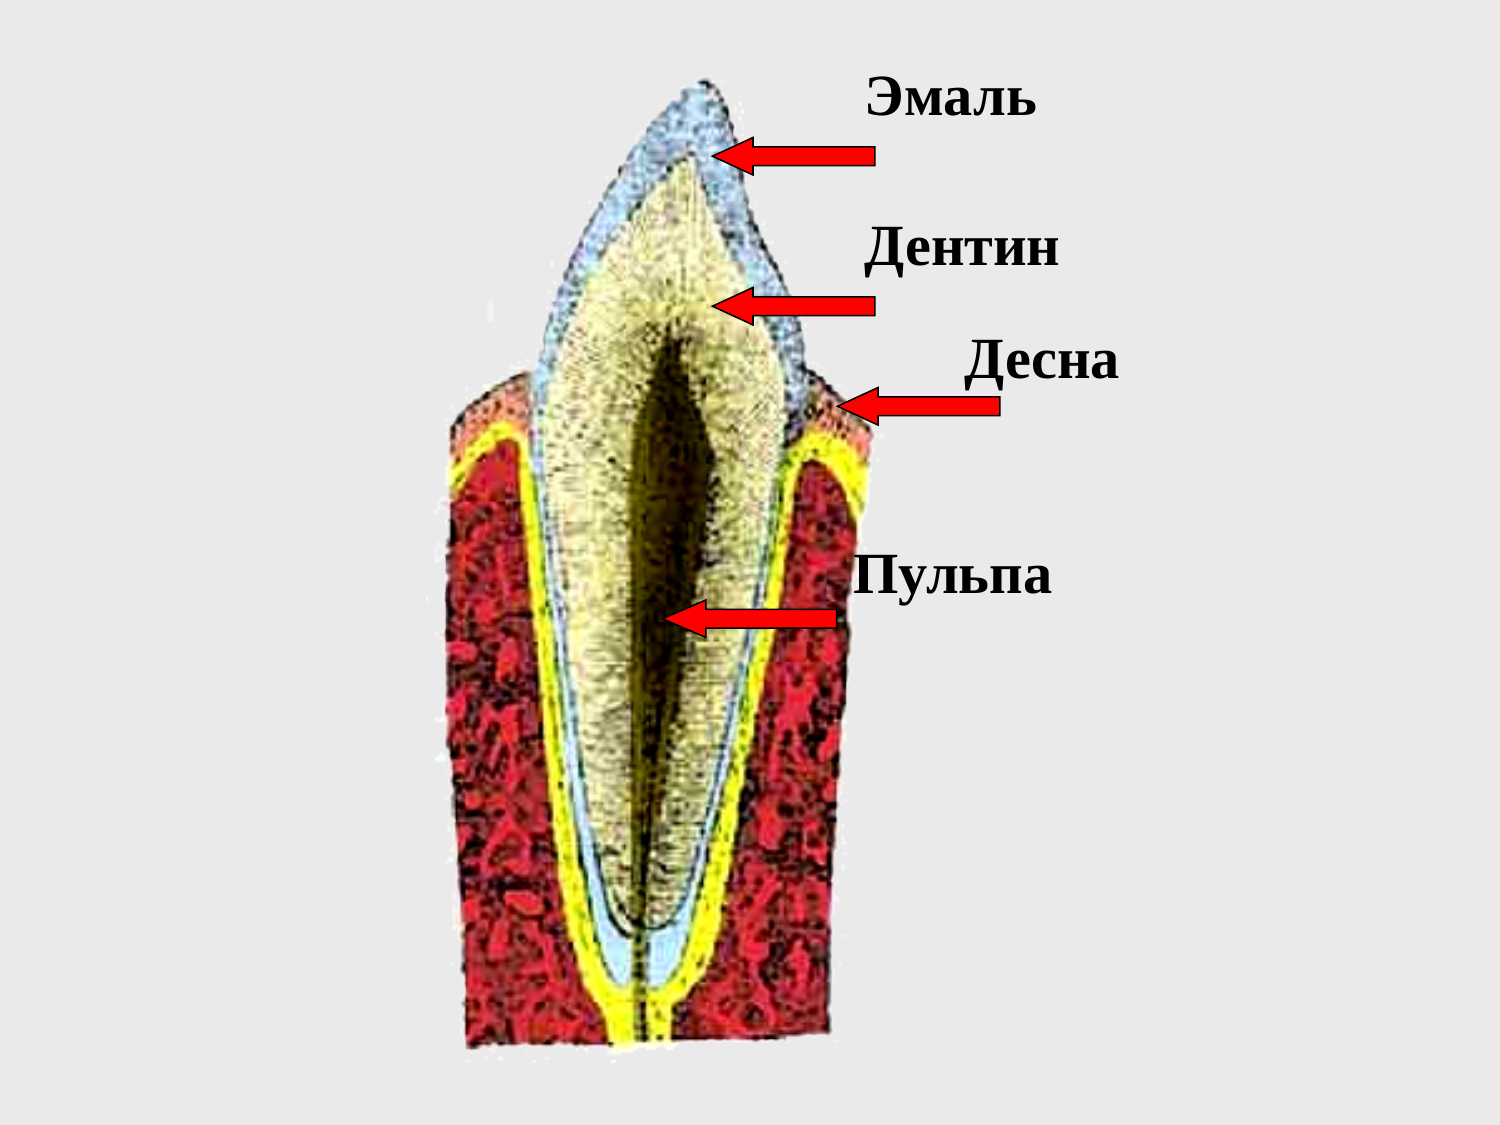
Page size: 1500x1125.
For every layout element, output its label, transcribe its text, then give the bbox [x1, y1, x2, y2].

text_box [893, 396, 1000, 416]
text_box Пульпа [893, 527, 1068, 613]
text_box Дентин [893, 200, 1076, 285]
text_box Эмаль [850, 50, 1052, 135]
text_box Десна [949, 312, 1135, 398]
picture [426, 62, 890, 1063]
